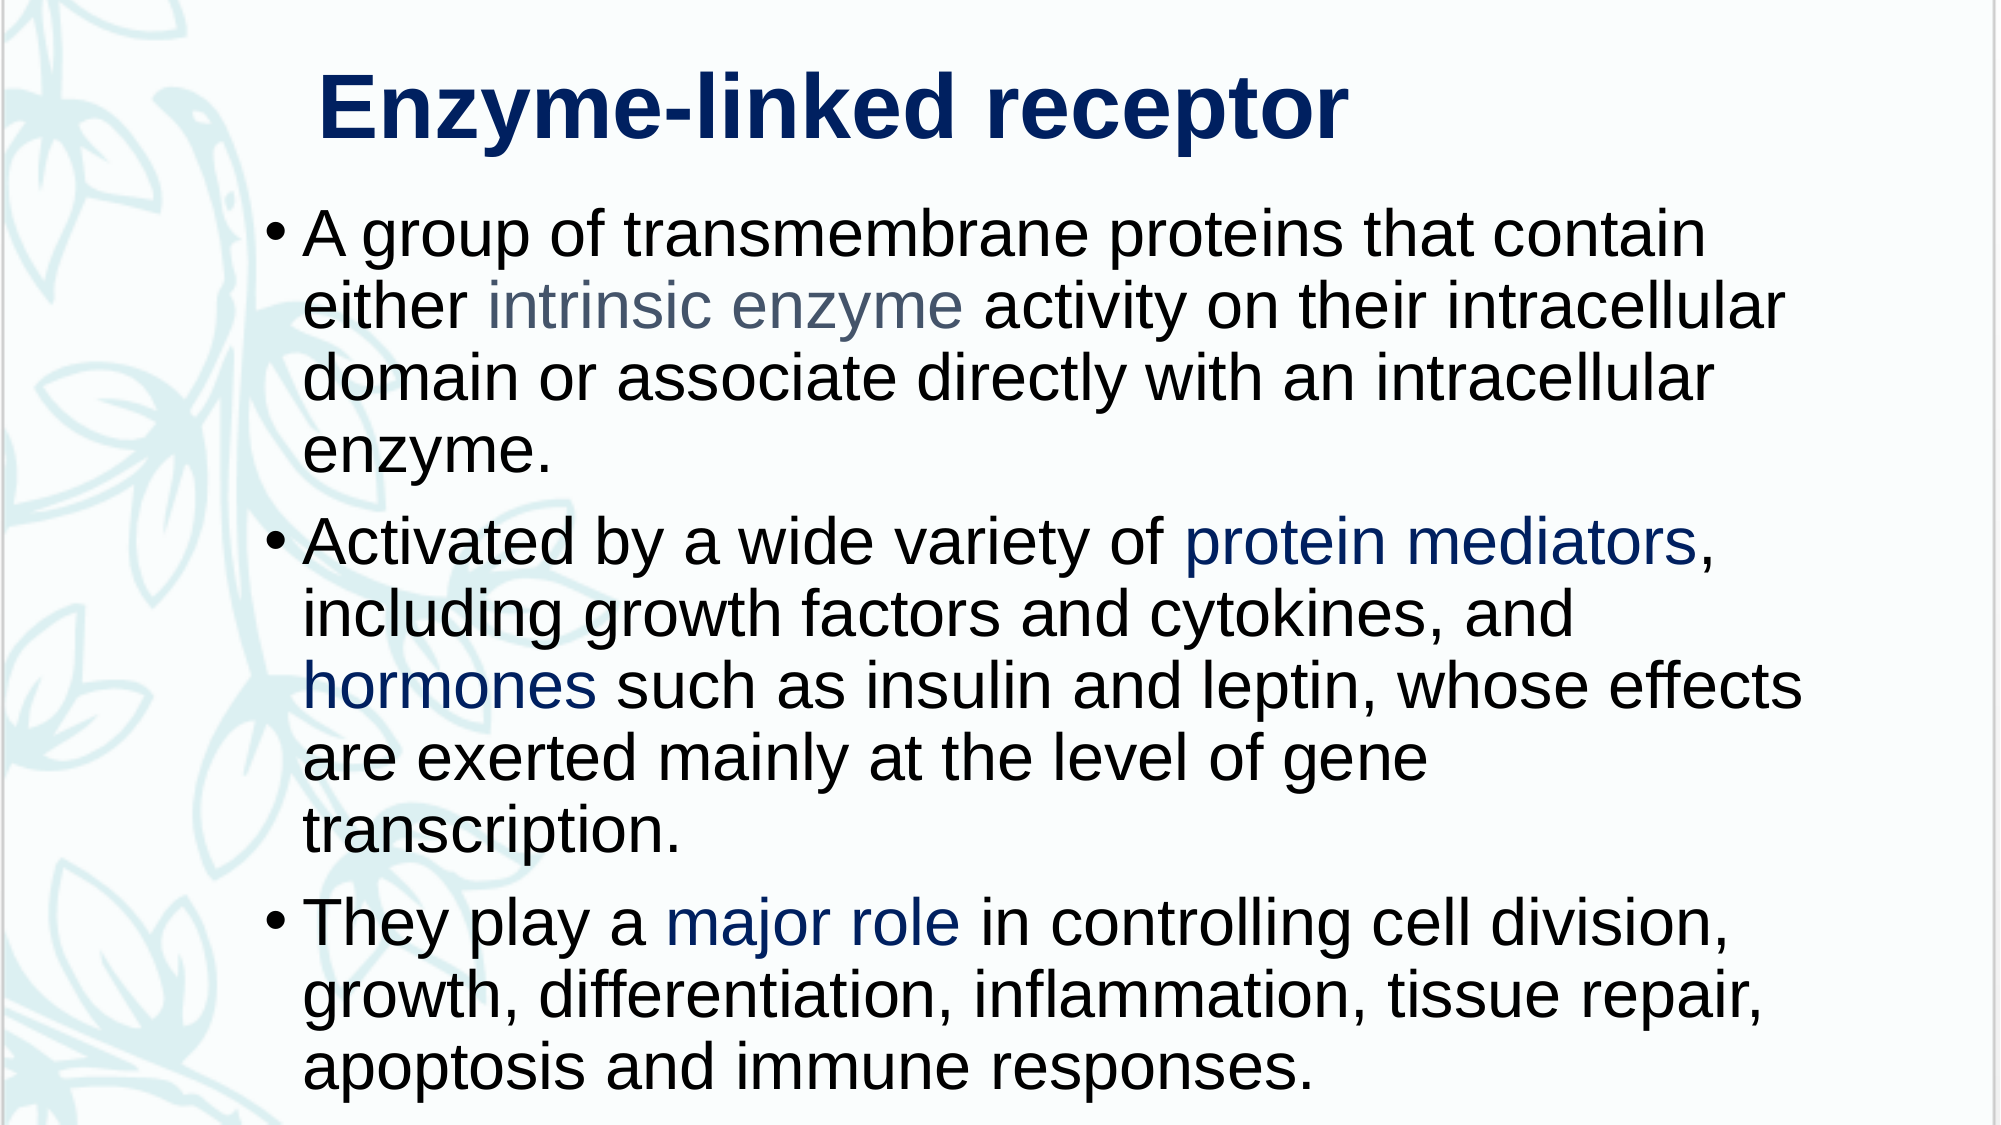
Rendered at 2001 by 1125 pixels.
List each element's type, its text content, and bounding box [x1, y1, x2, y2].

title Enzyme-linked receptor [302, 0, 2000, 218]
picture [0, 0, 2001, 1125]
list A group of transmembrane proteins that contain either intrinsic enzyme activity on their intracellular domain or associate directly with an intracellular enzyme. Activated by a wide variety of protein mediators, including growth factors and cytokines, and hormones such as insulin and leptin, whose effects are exerted mainly at the level of gene transcription. They play a major role in controlling cell division, growth, differentiation, inflammation, tissue repair, apoptosis and immune responses. [249, 191, 1838, 1099]
